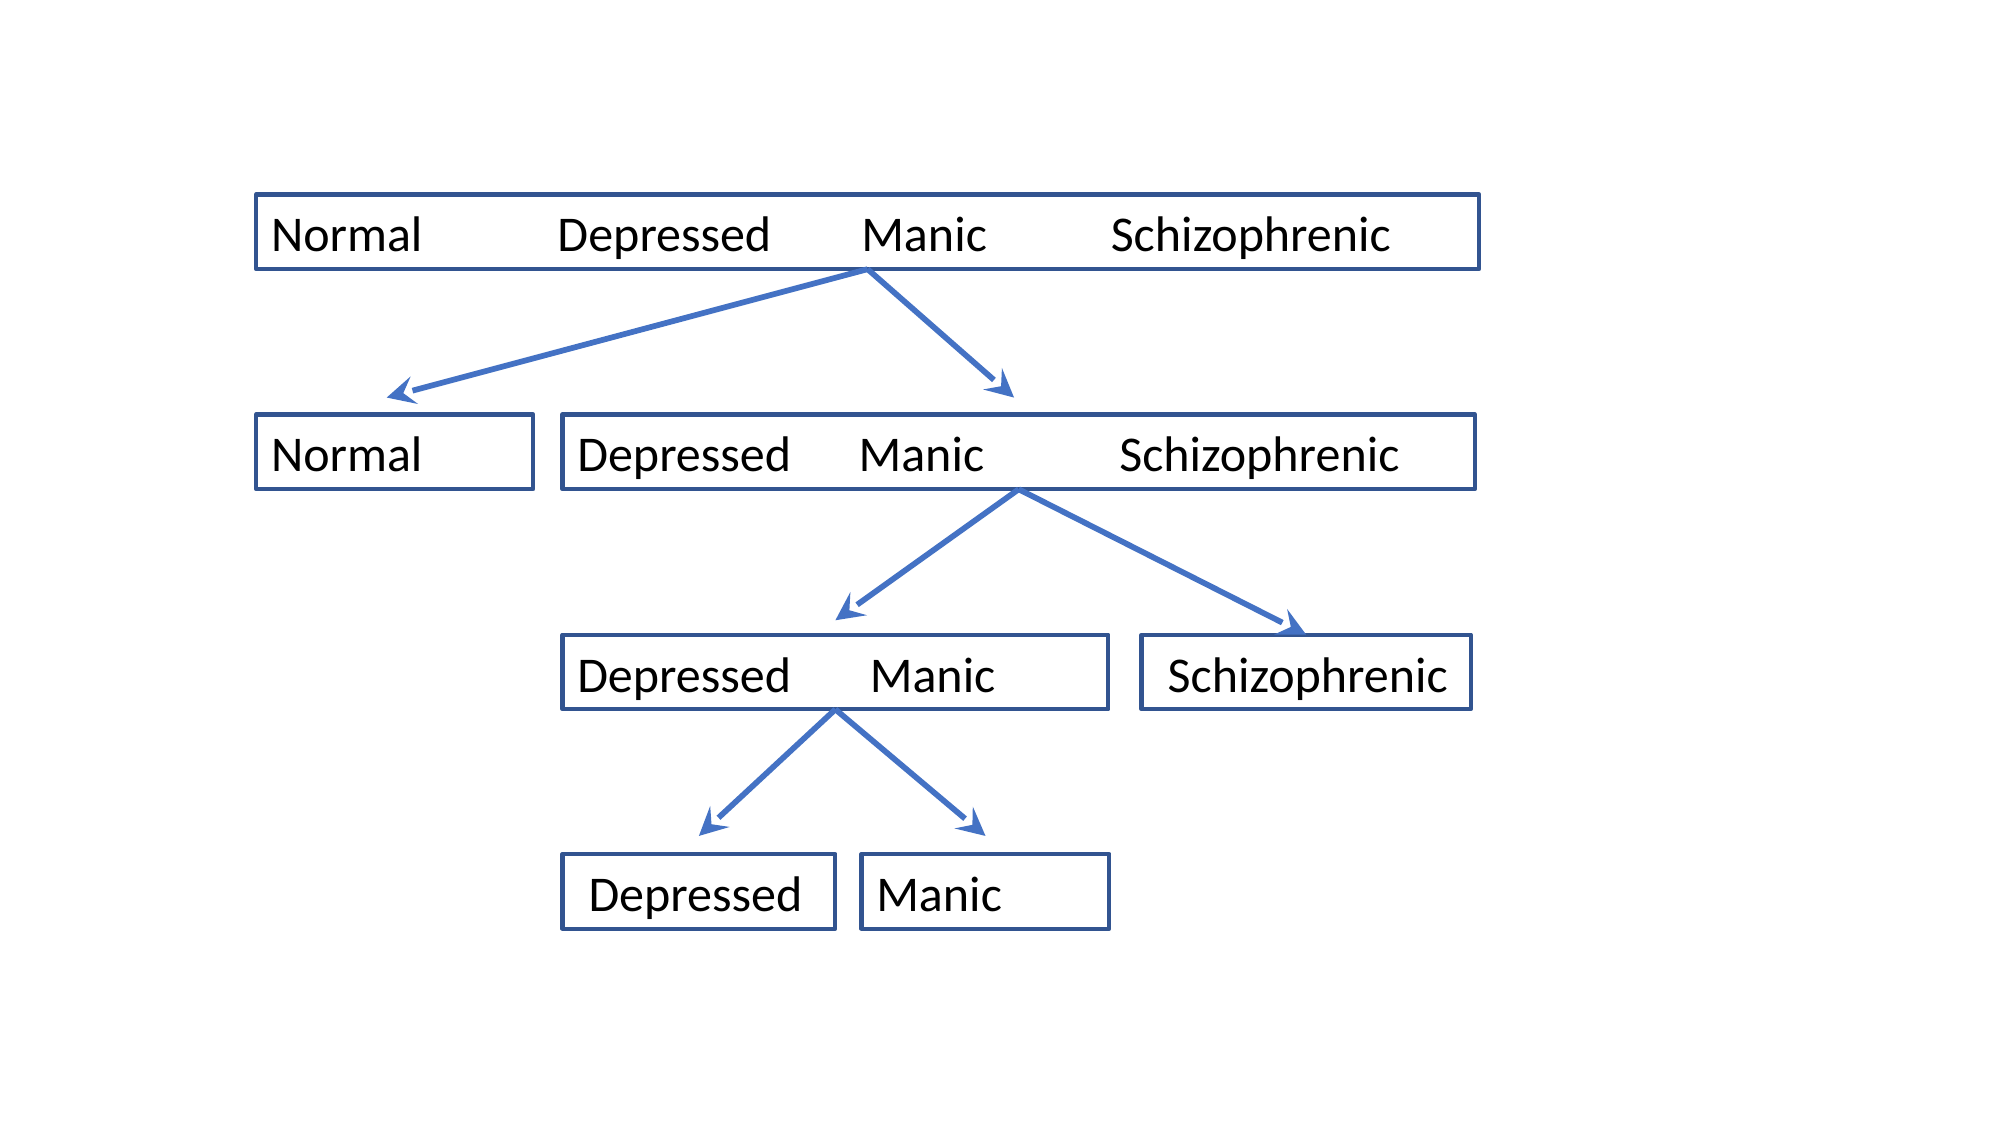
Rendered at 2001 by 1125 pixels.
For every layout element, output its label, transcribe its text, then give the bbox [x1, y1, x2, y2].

text_box Normal [256, 414, 534, 490]
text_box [386, 270, 867, 398]
text_box Normal Depressed Manic Schizophrenic [256, 194, 1480, 270]
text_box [835, 490, 1018, 621]
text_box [835, 710, 986, 836]
text_box Depressed Manic Schizophrenic [562, 414, 1475, 490]
text_box Depressed Manic [562, 634, 1109, 710]
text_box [698, 710, 835, 836]
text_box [1018, 490, 1307, 621]
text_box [867, 270, 1014, 398]
text_box Schizophrenic [1141, 634, 1471, 710]
text_box Manic [861, 853, 1110, 929]
text_box Depressed [562, 853, 836, 929]
